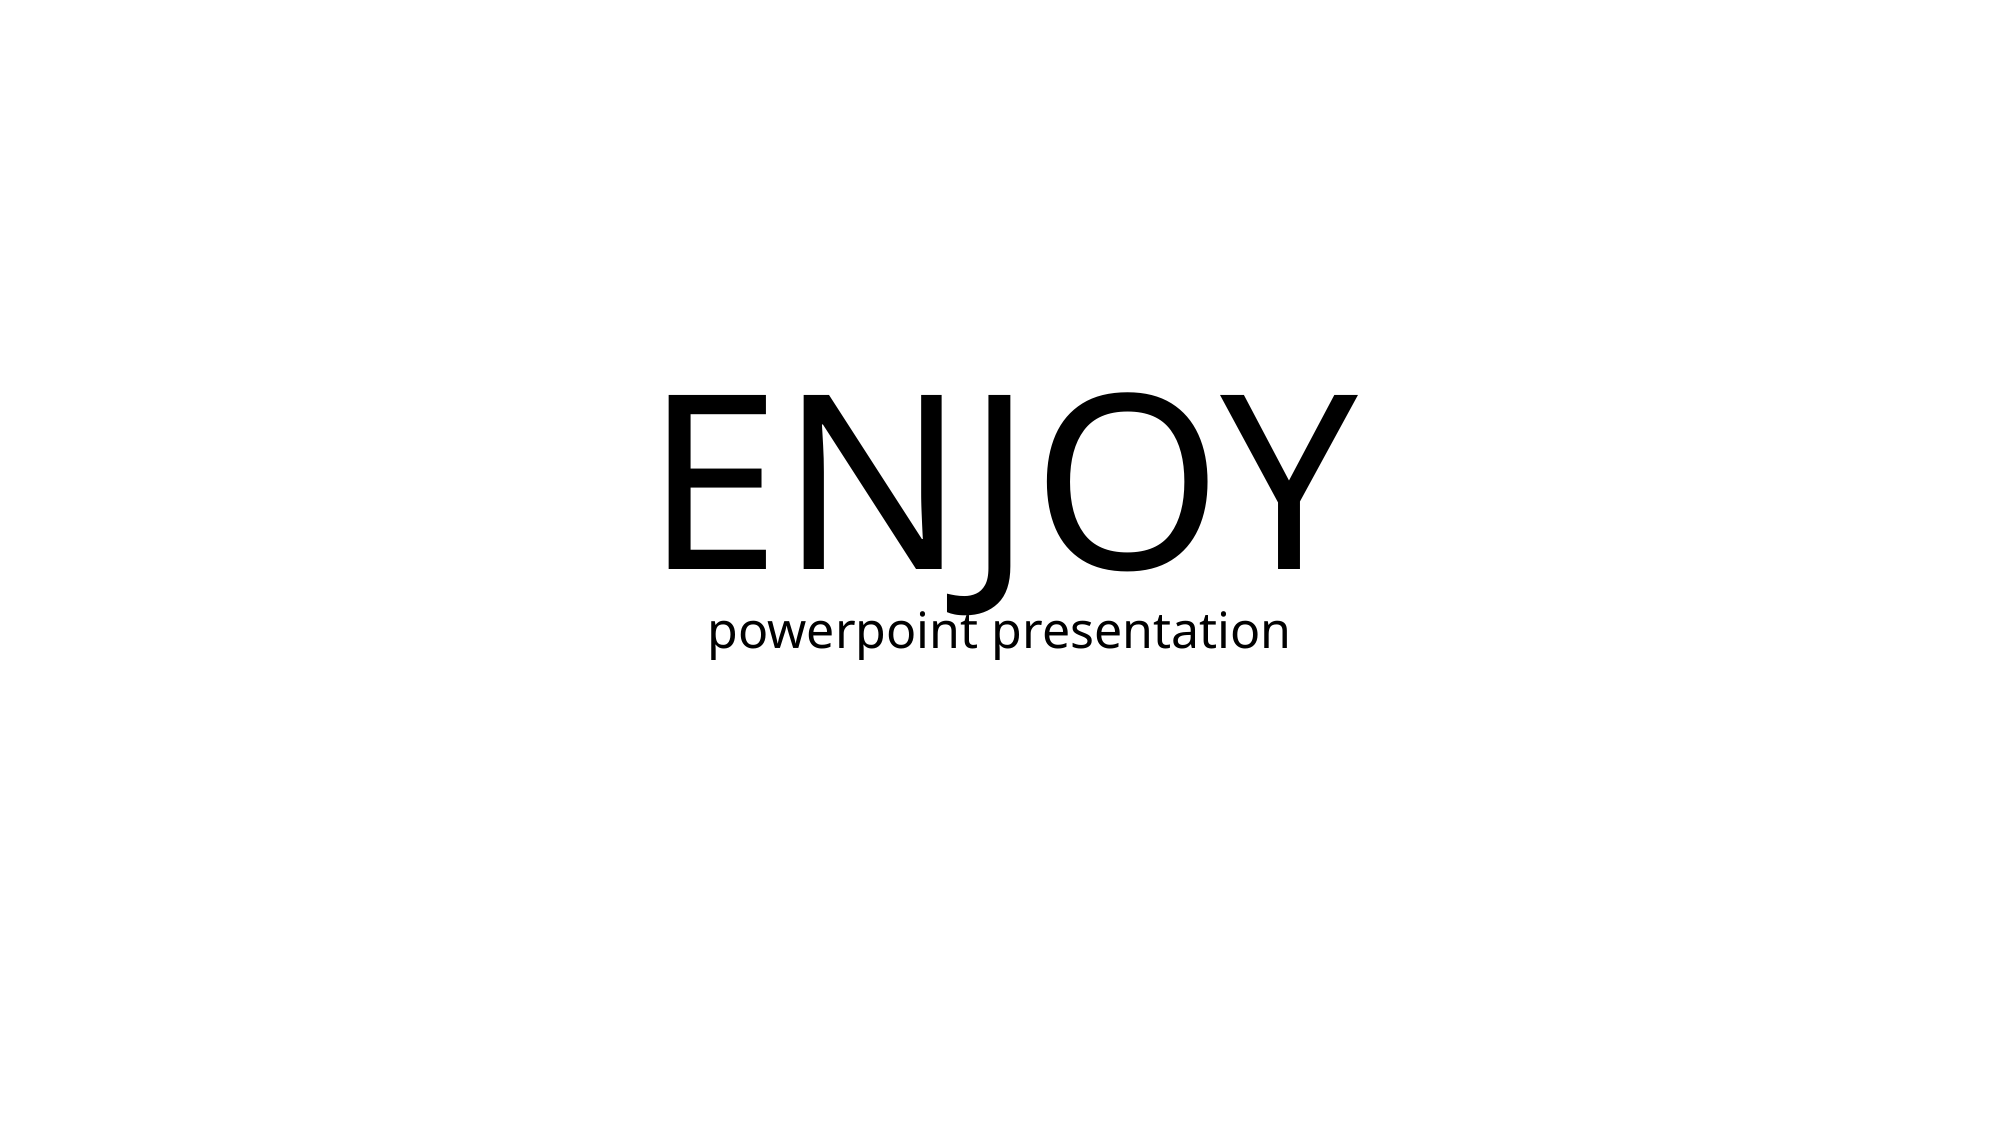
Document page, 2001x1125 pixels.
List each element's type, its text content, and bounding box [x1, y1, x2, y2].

text_box powerpoint presentation [570, 591, 1430, 666]
text_box ENJOY [545, 318, 1459, 626]
